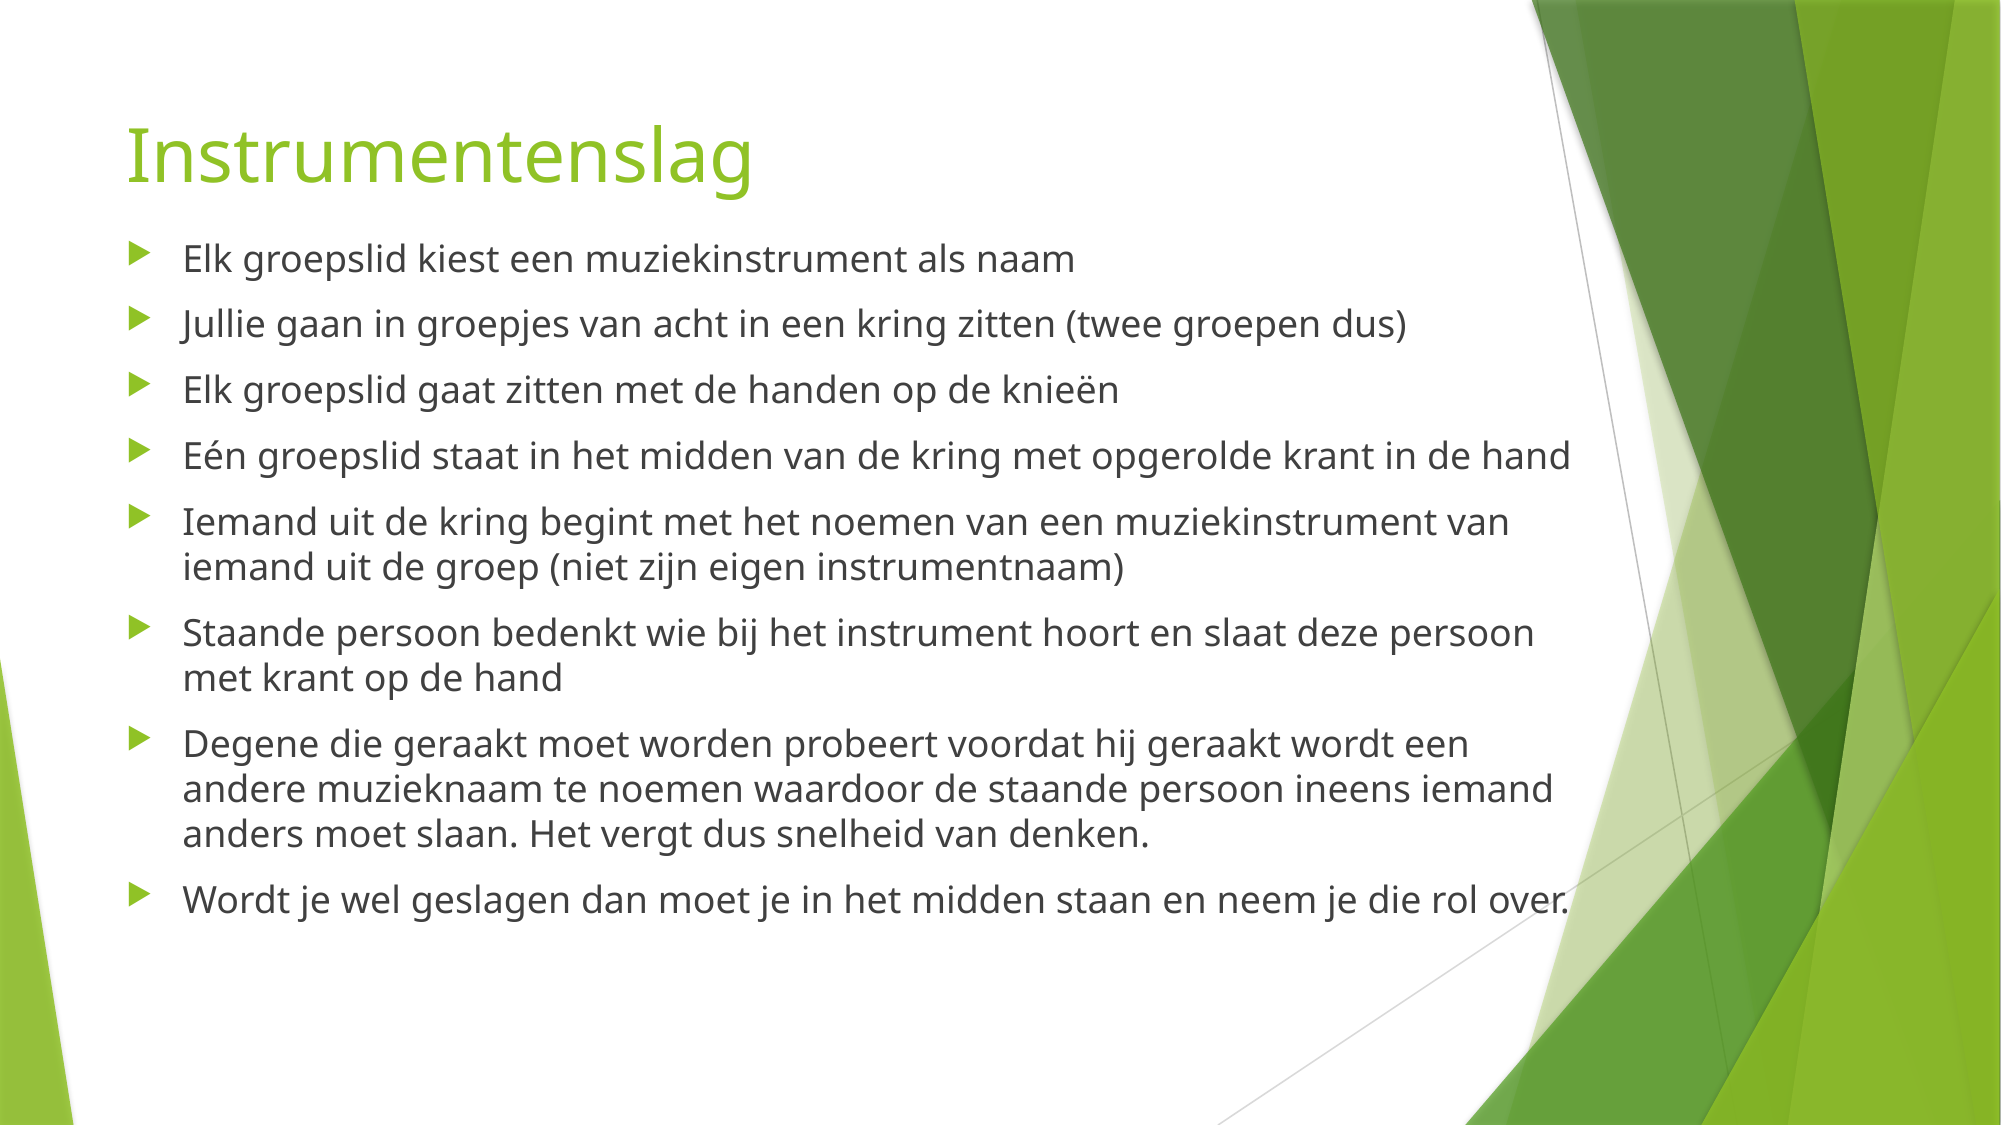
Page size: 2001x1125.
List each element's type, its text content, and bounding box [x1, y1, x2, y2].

title Instrumentenslag [111, 99, 1522, 227]
list Elk groepslid kiest een muziekinstrument als naam Jullie gaan in groepjes van acht in een kring zitten (twee groepen dus) Elk groepslid gaat zitten met de handen op de knieën Eén groepslid staat in het midden van de kring met opgerolde krant in de hand Iemand uit de kring begint met het noemen van een muziekinstrument van iemand uit de groep (niet zijn eigen instrumentnaam) Staande persoon bedenkt wie bij het instrument hoort en slaat deze persoon met krant op de hand Degene die geraakt moet worden probeert voordat hij geraakt wordt een andere muzieknaam te noemen waardoor de staande persoon ineens iemand anders moet slaan. Het vergt dus snelheid van denken. Wordt je wel geslagen dan moet je in het midden staan en neem je die rol over. [111, 227, 1593, 991]
